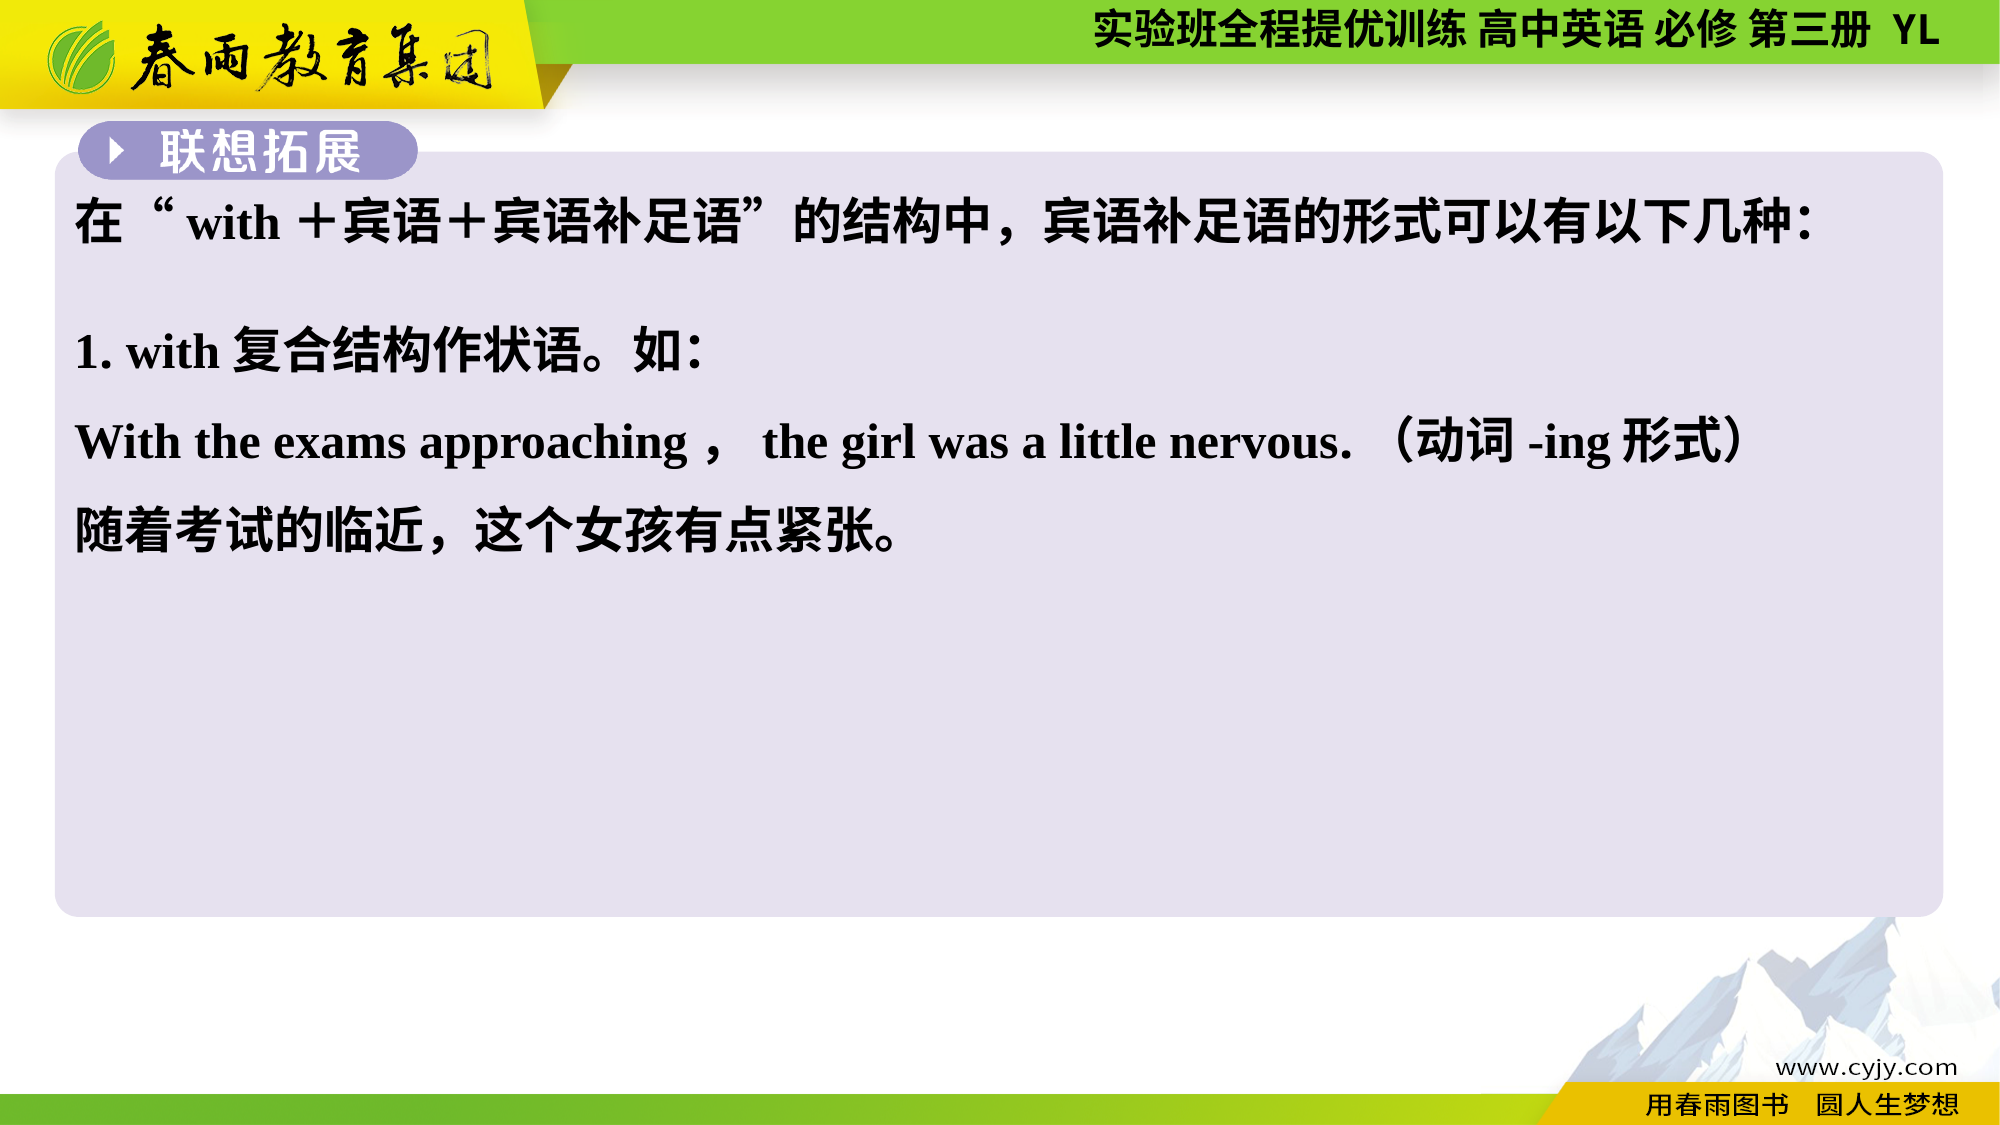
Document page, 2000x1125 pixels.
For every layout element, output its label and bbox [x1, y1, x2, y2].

text_box [54, 151, 1944, 917]
picture [0, 0, 2000, 1125]
